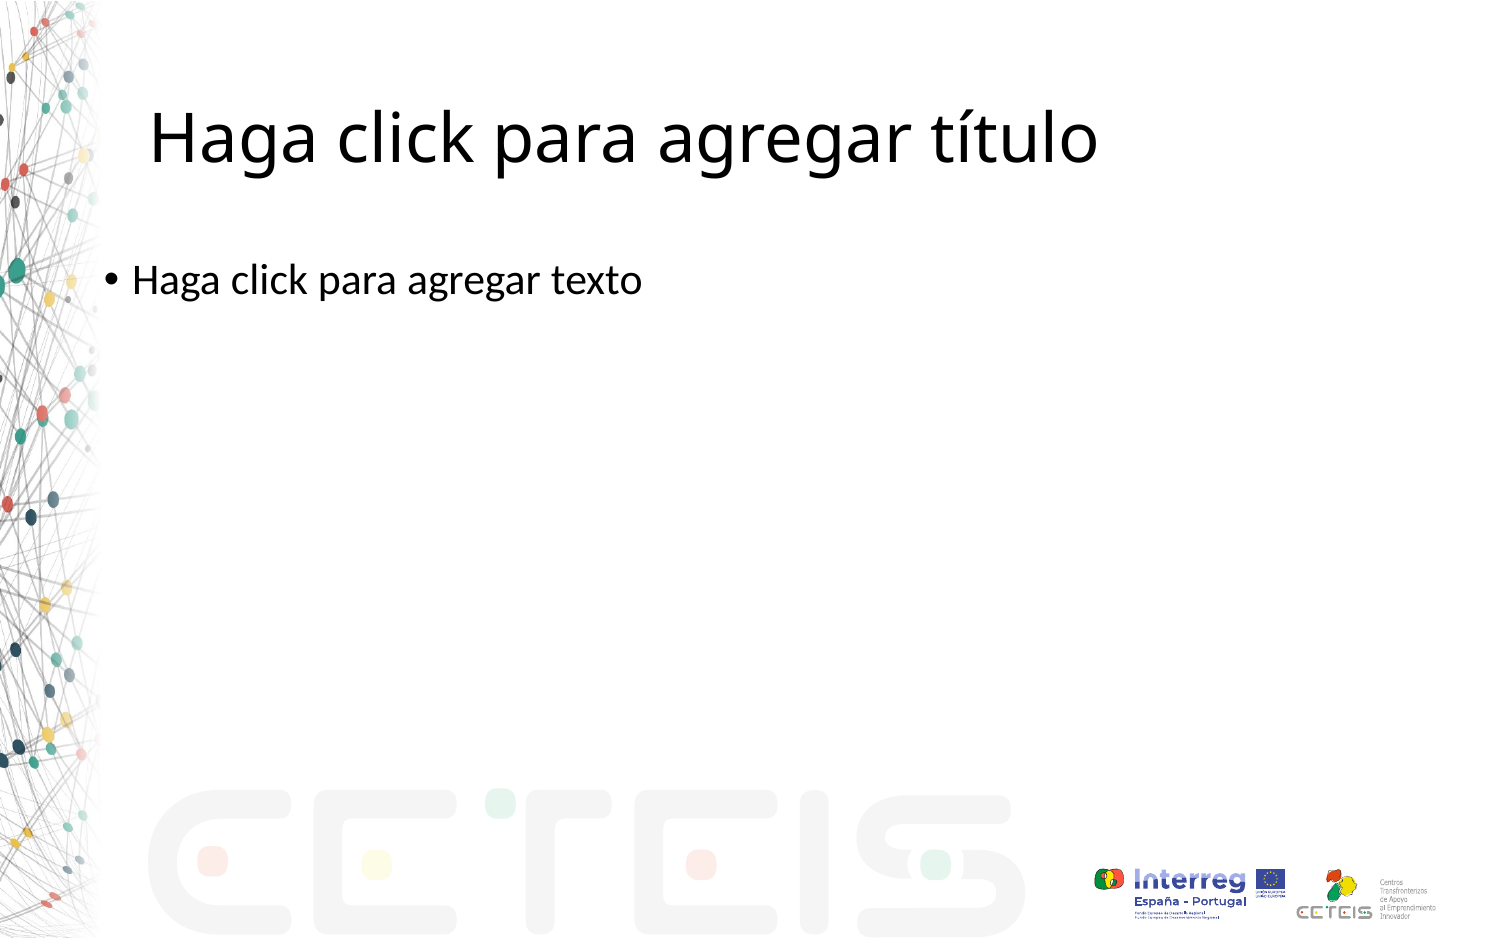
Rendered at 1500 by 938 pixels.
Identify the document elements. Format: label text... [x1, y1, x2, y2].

picture [1124, 855, 1418, 927]
title Haga click para agregar título [133, 49, 1397, 232]
picture [0, 1, 115, 938]
list Haga click para agregar texto [89, 249, 1353, 845]
